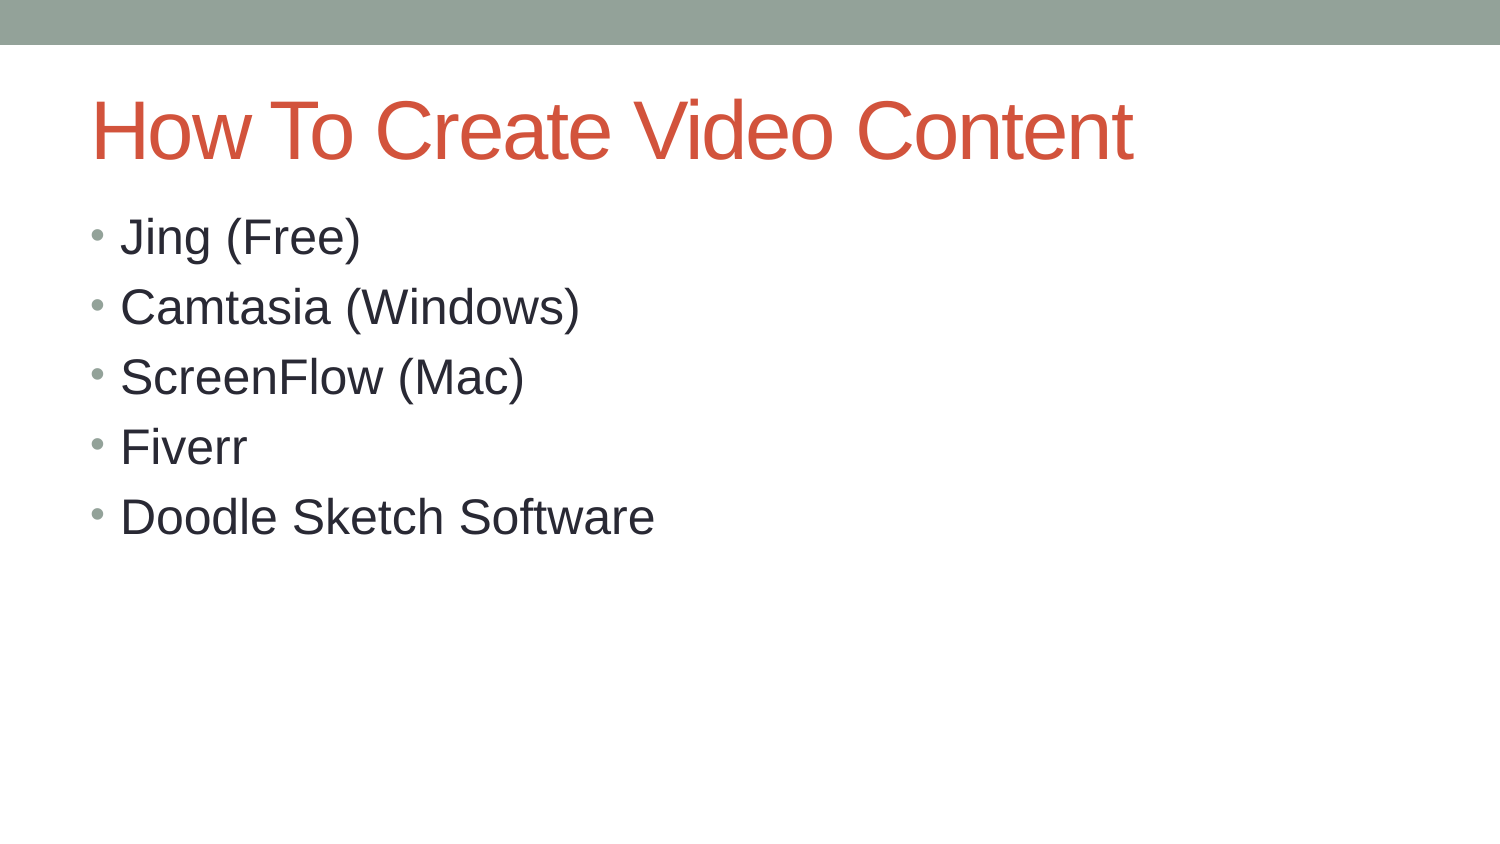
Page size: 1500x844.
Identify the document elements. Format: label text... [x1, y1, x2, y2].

list Jing (Free) Camtasia (Windows) ScreenFlow (Mac) Fiverr Doodle Sketch Software [75, 196, 1425, 797]
title How To Create Video Content [75, 65, 1425, 188]
